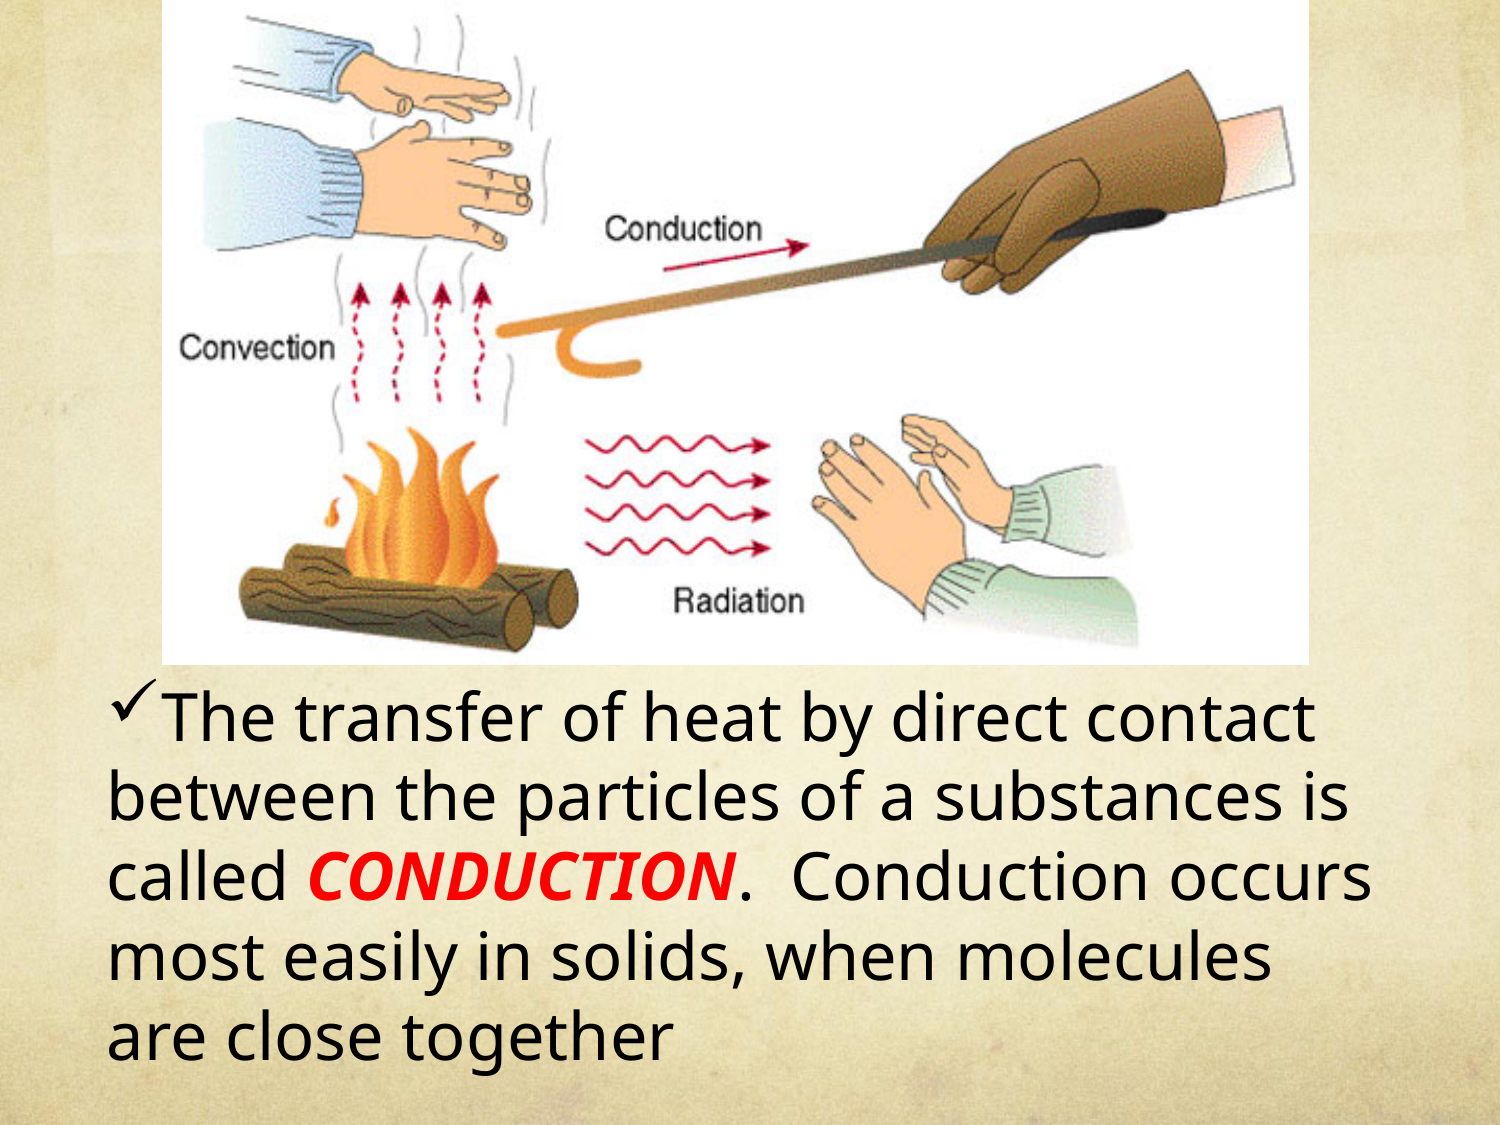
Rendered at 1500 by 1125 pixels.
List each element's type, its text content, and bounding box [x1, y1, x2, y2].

picture [0, 0, 1500, 1125]
text_box The transfer of heat by direct contact between the particles of a substances is called CONDUCTION. Conduction occurs most easily in solids, when molecules are close together [91, 666, 1401, 1082]
